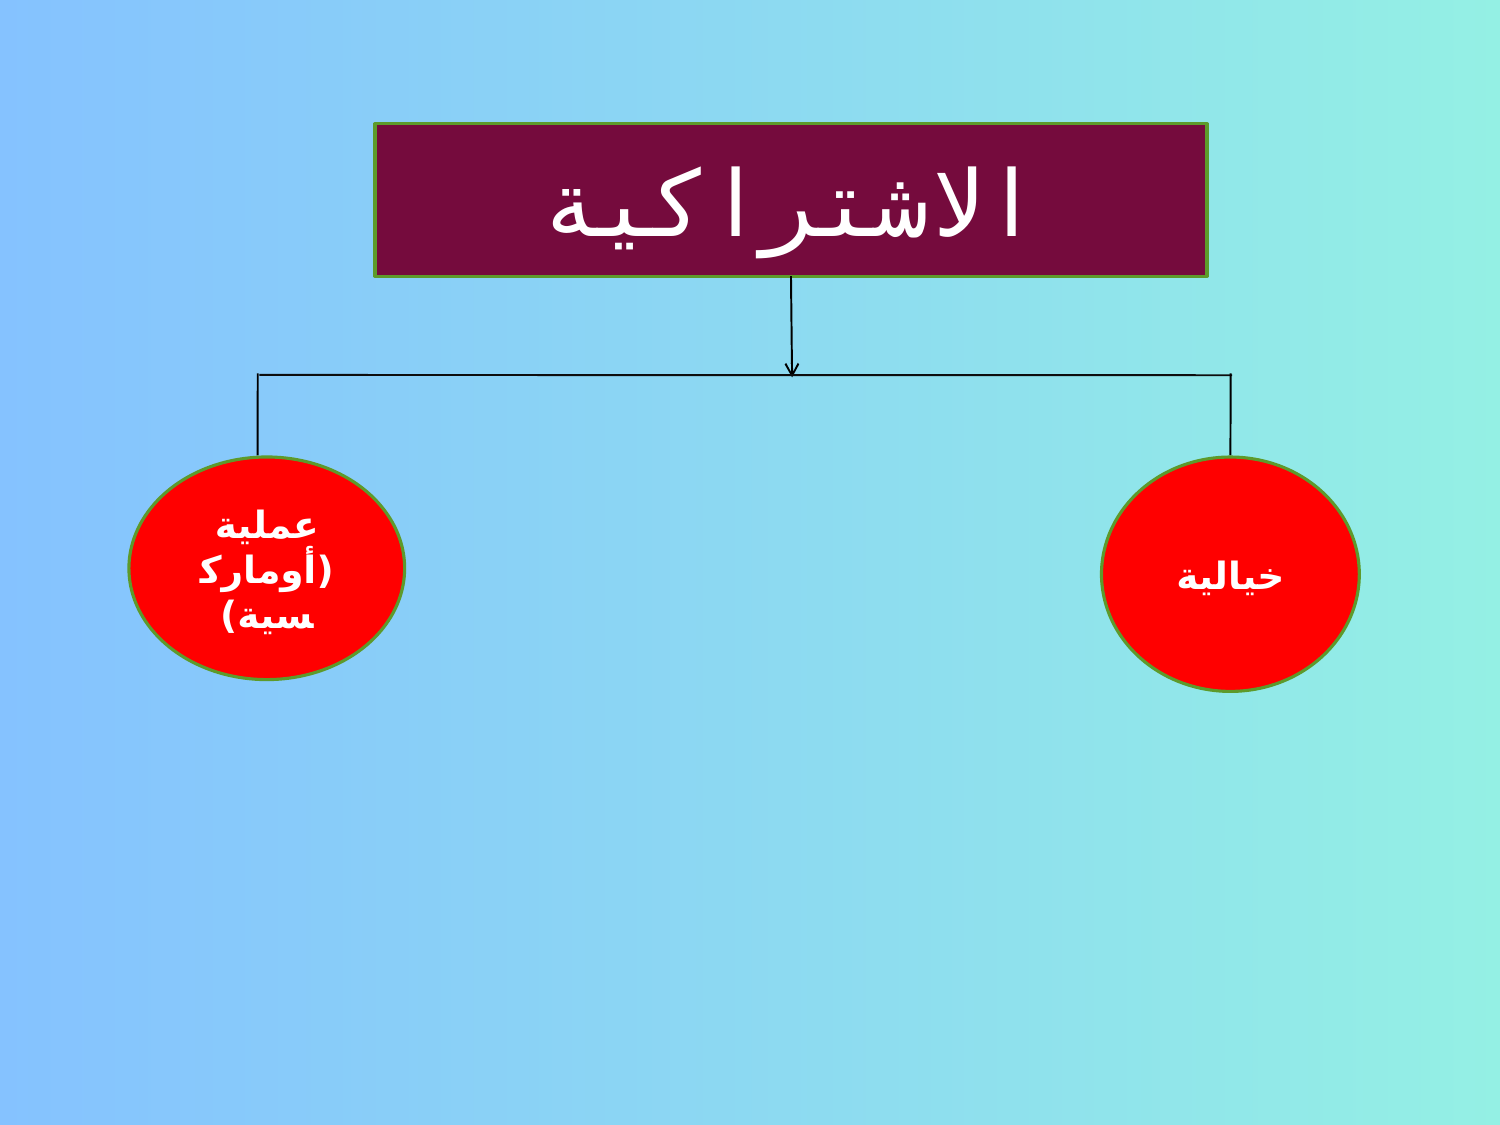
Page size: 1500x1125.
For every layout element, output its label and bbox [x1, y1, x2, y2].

text_box [128, 123, 1360, 692]
